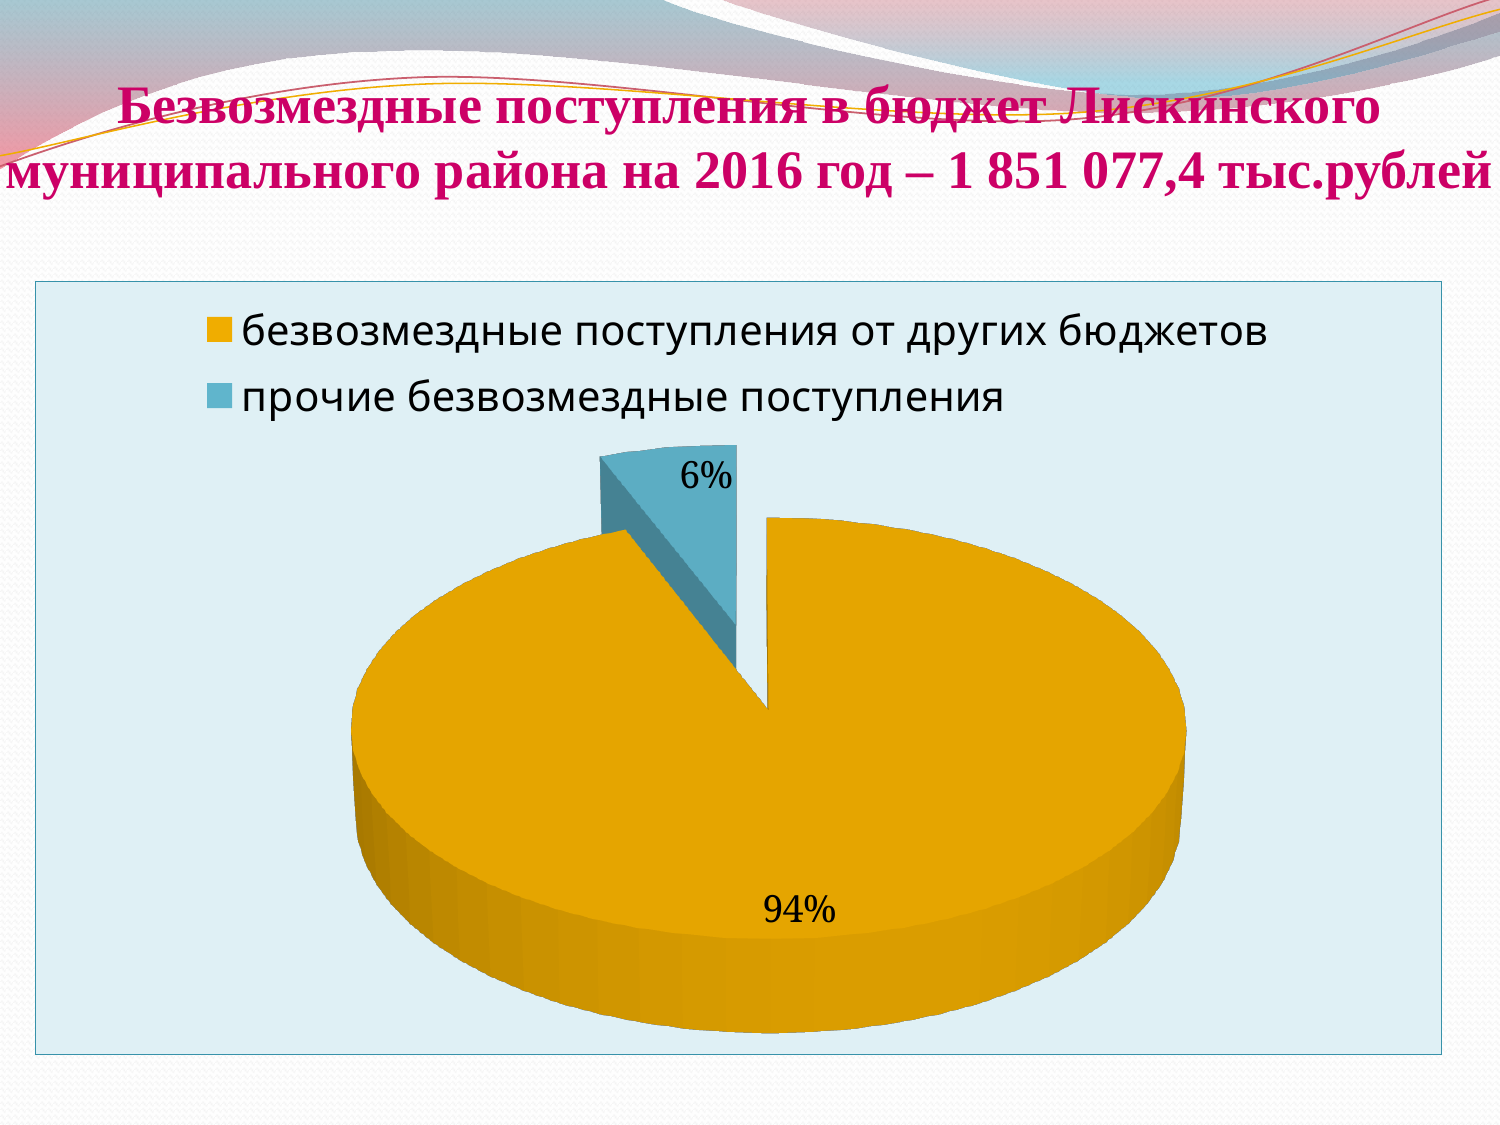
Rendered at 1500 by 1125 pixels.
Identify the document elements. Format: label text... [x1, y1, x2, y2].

title Безвозмездные поступления в бюджет Лискинского муниципального района на 2016 год – 1 851 077,4 тыс.рублей [0, 35, 1500, 200]
chart [34, 280, 1442, 1055]
